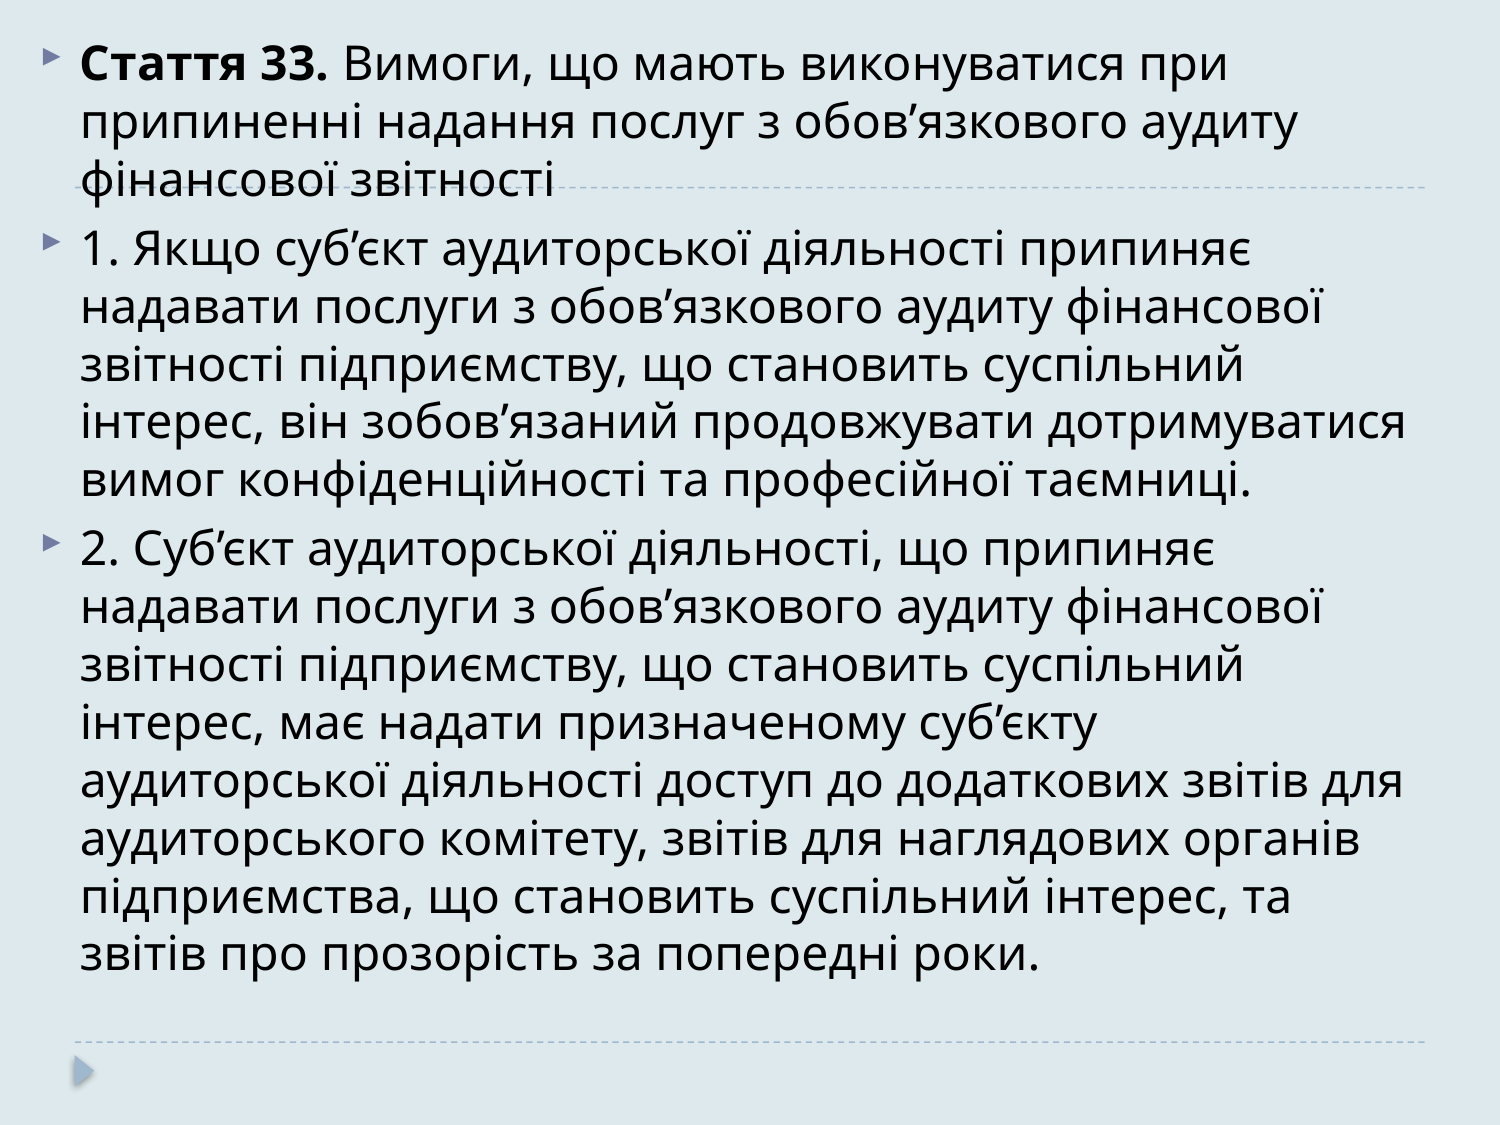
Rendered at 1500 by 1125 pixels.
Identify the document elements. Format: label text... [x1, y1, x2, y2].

list Стаття 33. Вимоги, що мають виконуватися при припиненні надання послуг з обов’язкового аудиту фінансової звітності 1. Якщо суб’єкт аудиторської діяльності припиняє надавати послуги з обов’язкового аудиту фінансової звітності підприємству, що становить суспільний інтерес, він зобов’язаний продовжувати дотримуватися вимог конфіденційності та професійної таємниці. 2. Суб’єкт аудиторської діяльності, що припиняє надавати послуги з обов’язкового аудиту фінансової звітності підприємству, що становить суспільний інтерес, має надати призначеному суб’єкту аудиторської діяльності доступ до додаткових звітів для аудиторського комітету, звітів для наглядових органів підприємства, що становить суспільний інтерес, та звітів про прозорість за попередні роки. [24, 24, 1425, 1010]
